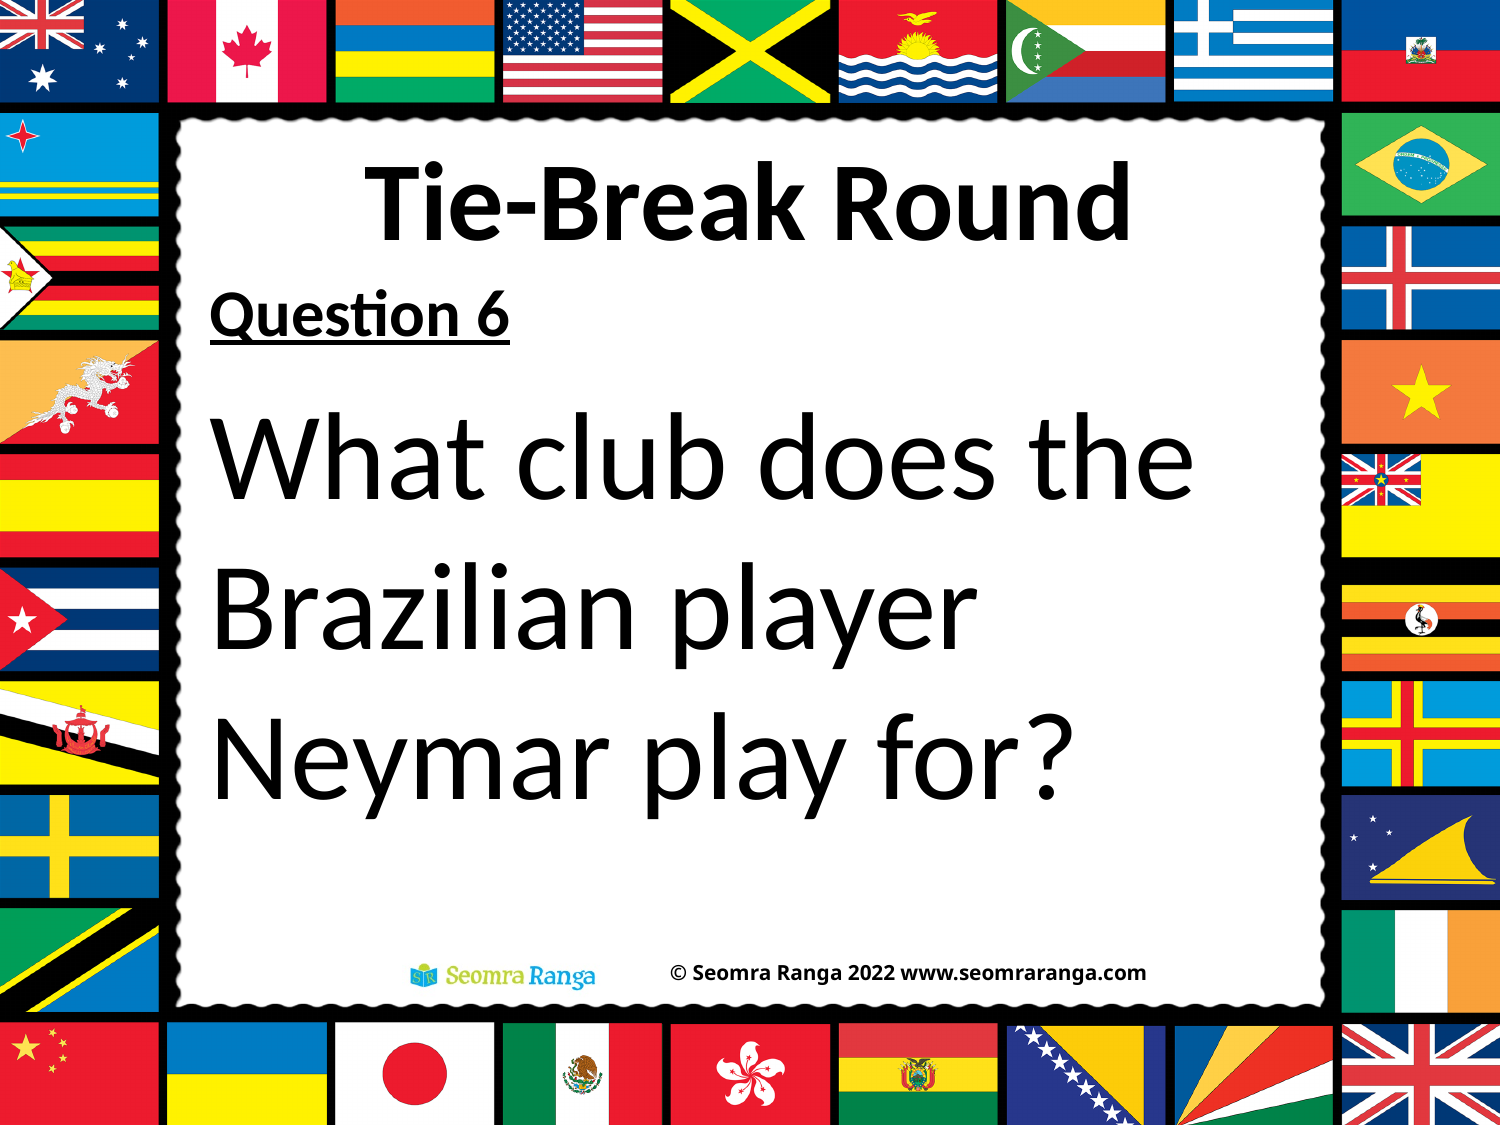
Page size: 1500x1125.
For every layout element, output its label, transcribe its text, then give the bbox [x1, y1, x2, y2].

text_box © Seomra Ranga 2022 www.seomraranga.com [631, 953, 1187, 993]
title Tie-Break Round [183, 101, 1317, 290]
list Question 6 What club does the Brazilian player Neymar play for? [194, 261, 1306, 953]
picture [0, 0, 1500, 1125]
picture [10, 122, 36, 150]
